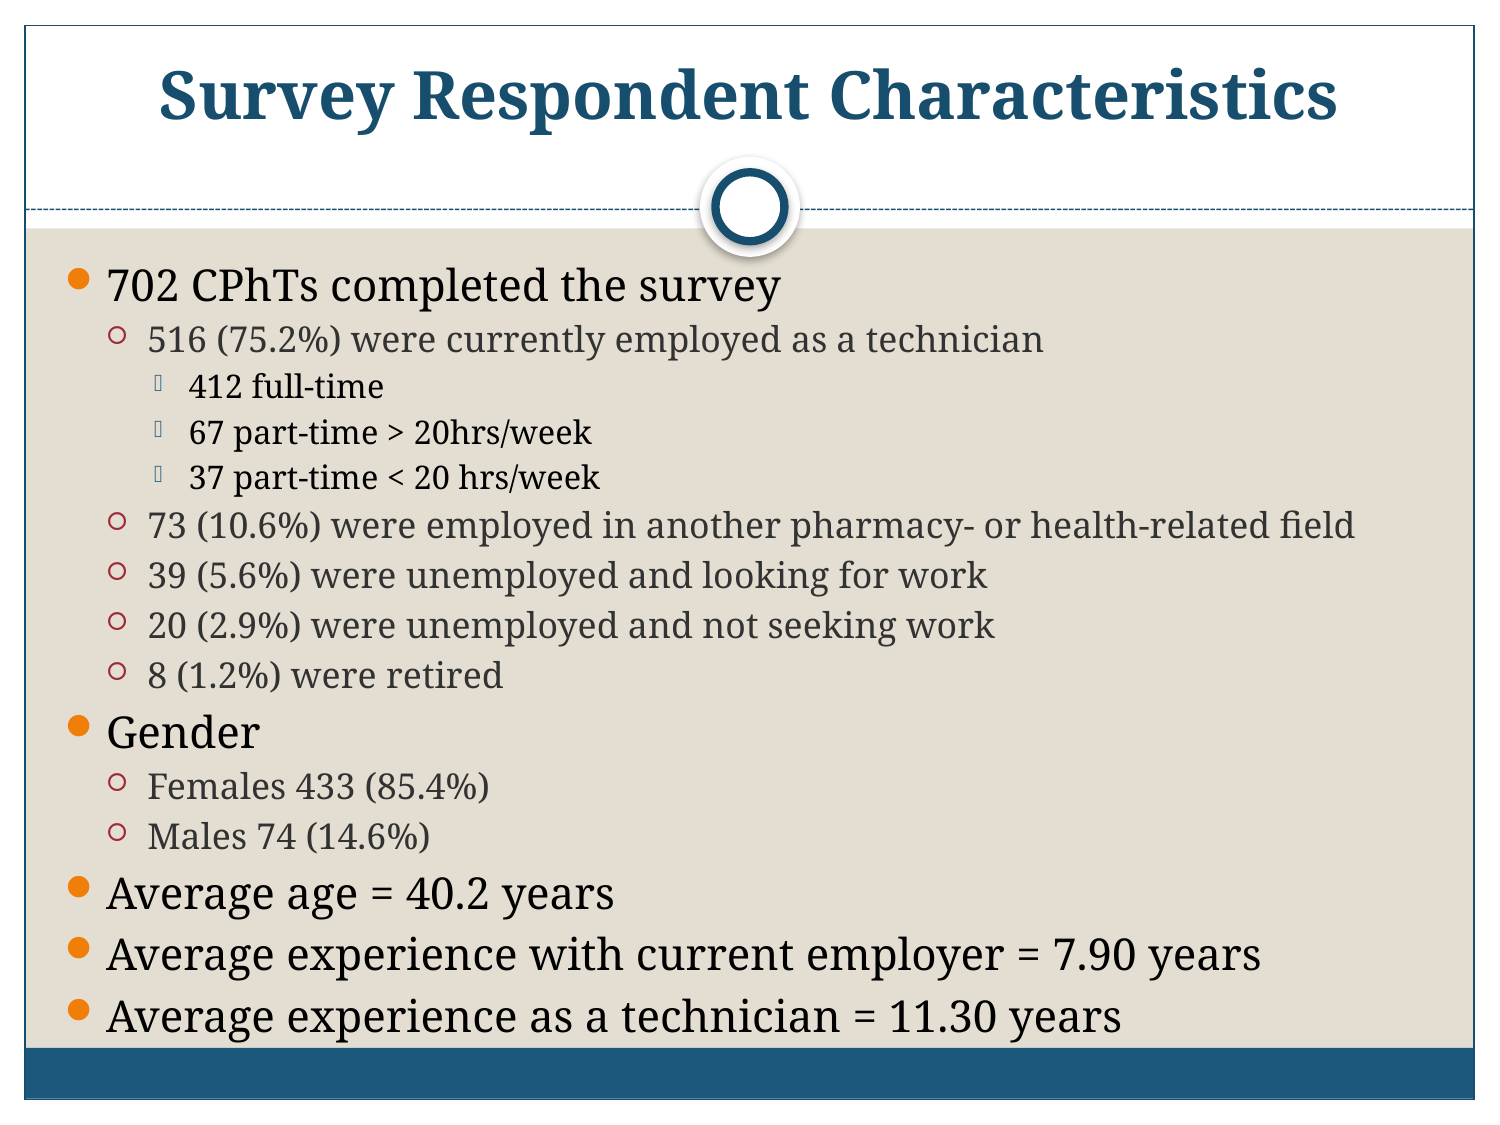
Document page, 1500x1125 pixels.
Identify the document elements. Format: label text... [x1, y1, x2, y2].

list 702 CPhTs completed the survey 516 (75.2%) were currently employed as a technician 412 full-time 67 part-time > 20hrs/week 37 part-time < 20 hrs/week 73 (10.6%) were employed in another pharmacy- or health-related field 39 (5.6%) were unemployed and looking for work 20 (2.9%) were unemployed and not seeking work 8 (1.2%) were retired Gender Females 433 (85.4%) Males 74 (14.6%) Average age = 40.2 years Average experience with current employer = 7.90 years Average experience as a technician = 11.30 years [50, 249, 1452, 1049]
title Survey Respondent Characteristics [0, 0, 1500, 141]
